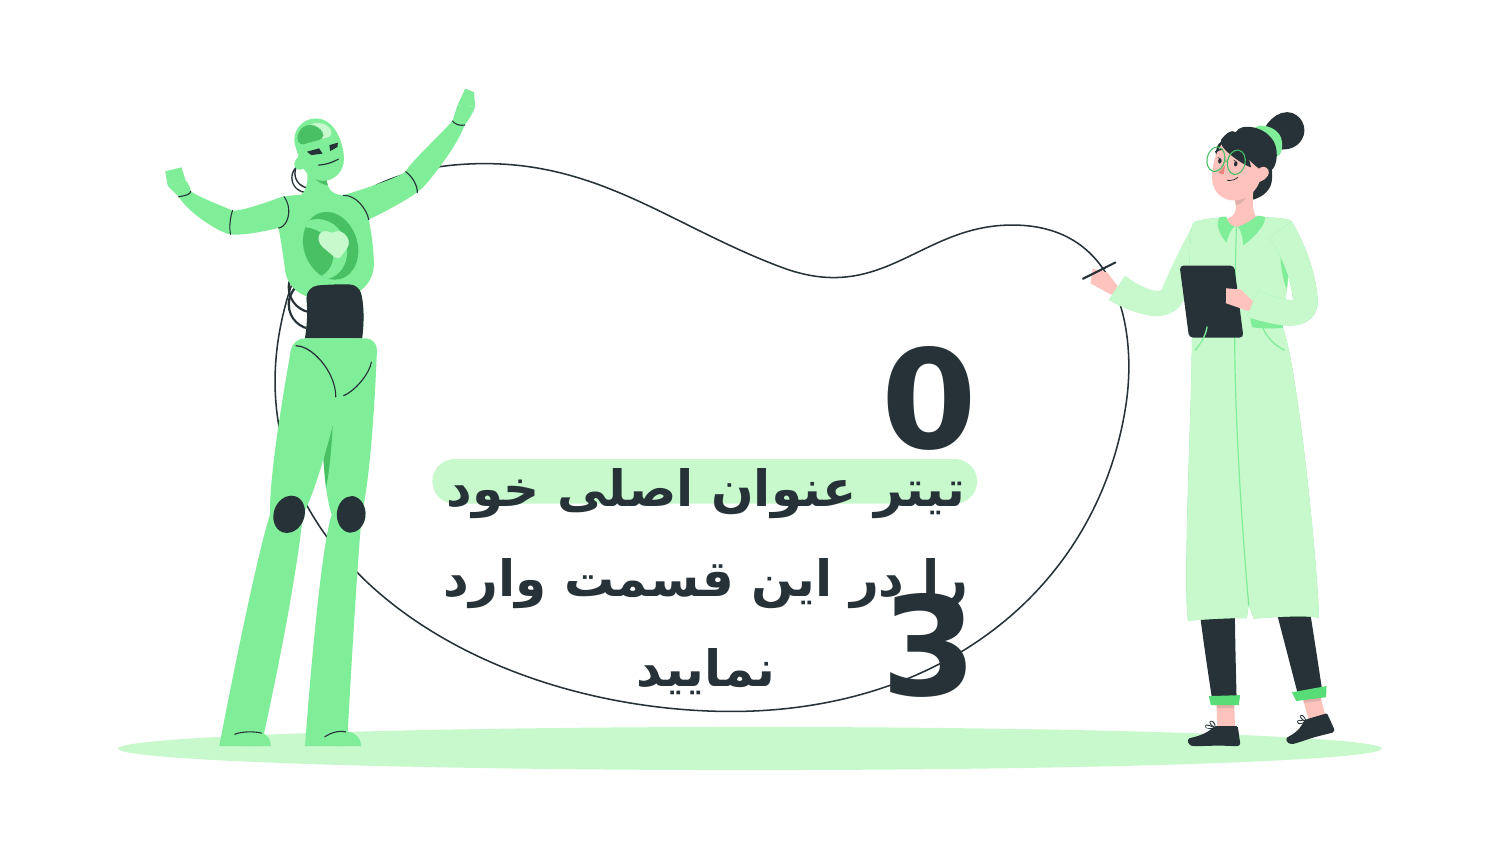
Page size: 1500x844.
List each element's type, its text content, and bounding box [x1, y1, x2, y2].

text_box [164, 88, 476, 747]
text_box تیتر عنوان اصلی خود را در این قسمت وارد نمایید [480, 419, 840, 705]
text_box 03 [840, 220, 1020, 731]
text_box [1081, 111, 1335, 747]
text_box [118, 726, 1382, 771]
